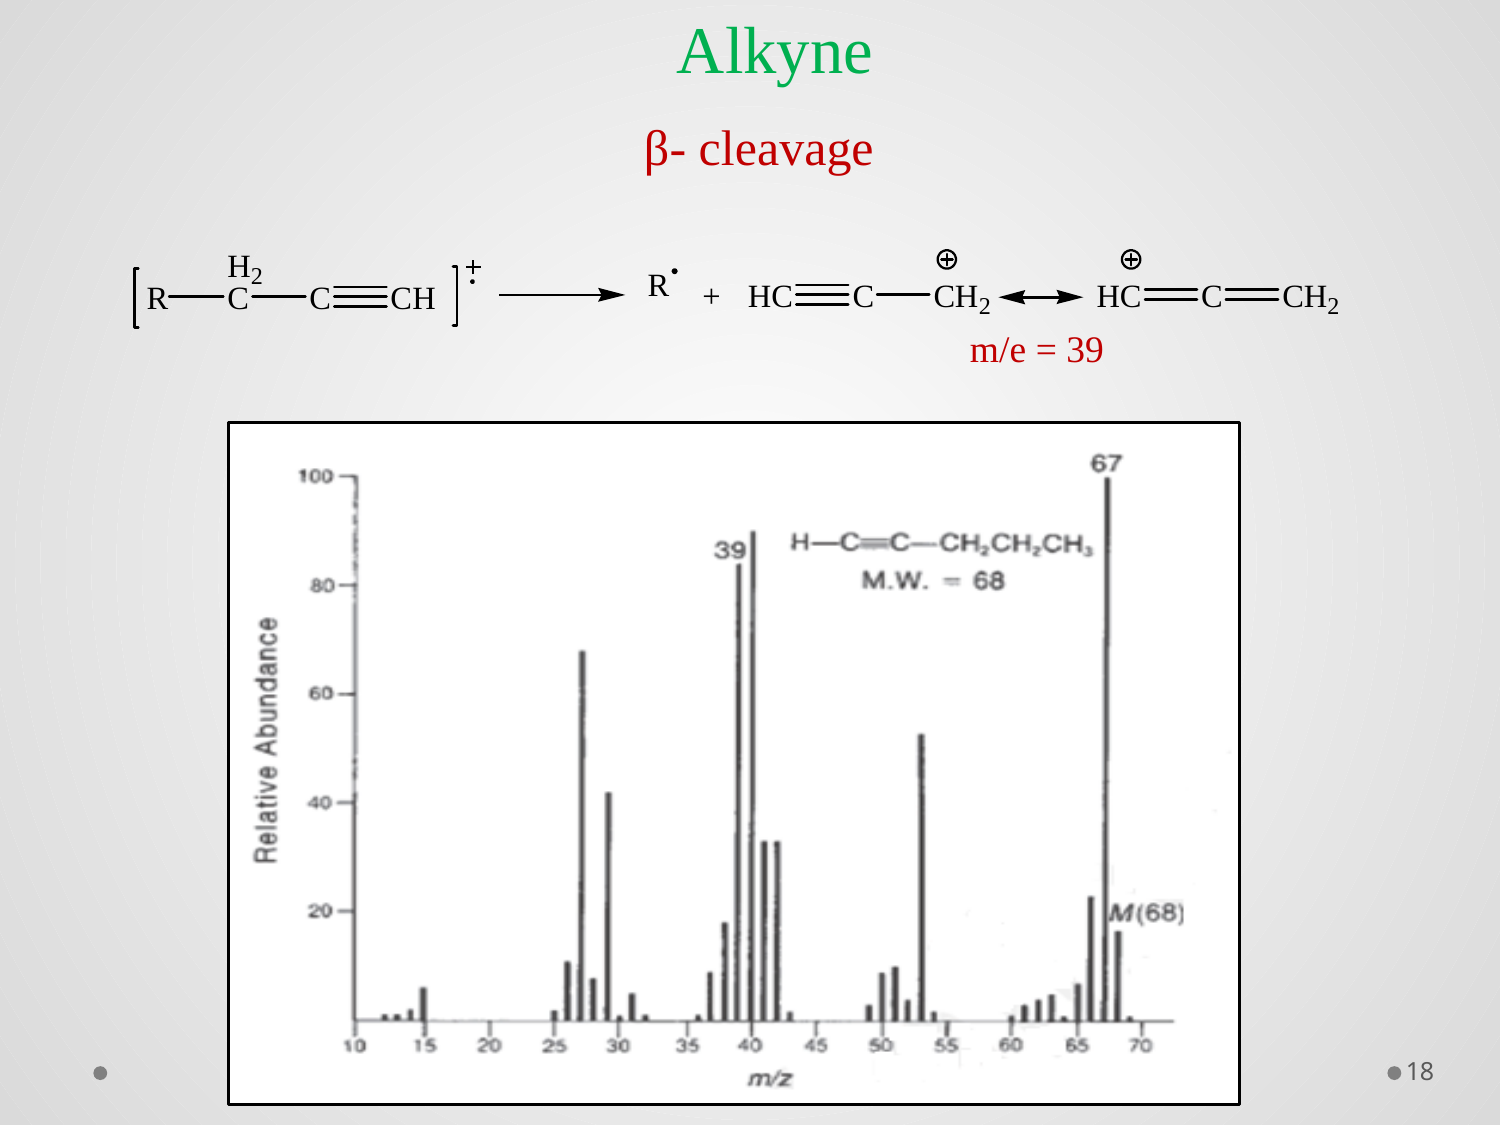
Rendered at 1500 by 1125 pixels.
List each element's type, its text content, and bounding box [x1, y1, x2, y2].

picture [229, 423, 1239, 1104]
text_box Alkyne [662, 0, 889, 95]
slide_number 18 [1401, 1042, 1494, 1103]
text_box β- cleavage [628, 108, 889, 183]
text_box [128, 245, 1340, 425]
